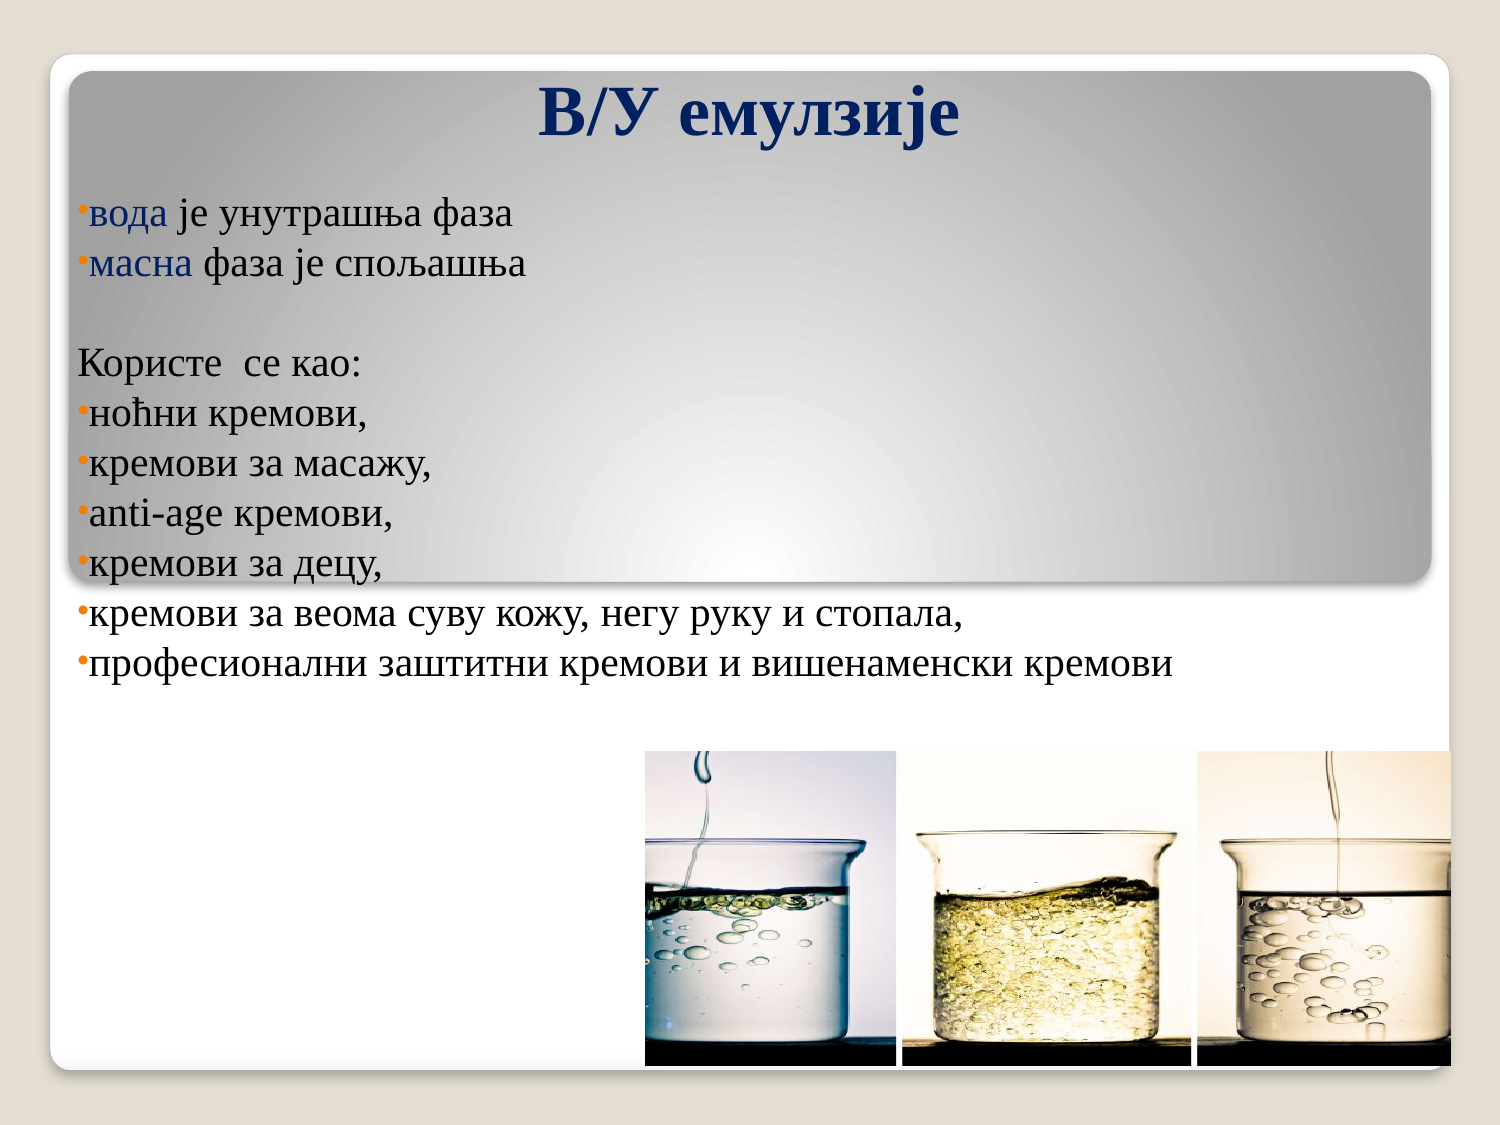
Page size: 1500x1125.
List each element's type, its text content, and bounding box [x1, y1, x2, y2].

picture [644, 751, 1451, 1067]
subtitle вода је унутрашња фаза масна фаза је спољашња Користе се као: ноћни кремови, кремови за масажу, anti-age кремови, кремови за децу, кремови за веома суву кожу, негу руку и стопала, професионални заштитни кремови и вишенаменски кремови [41, 184, 1447, 1059]
title В/У емулзије [112, 54, 1388, 184]
